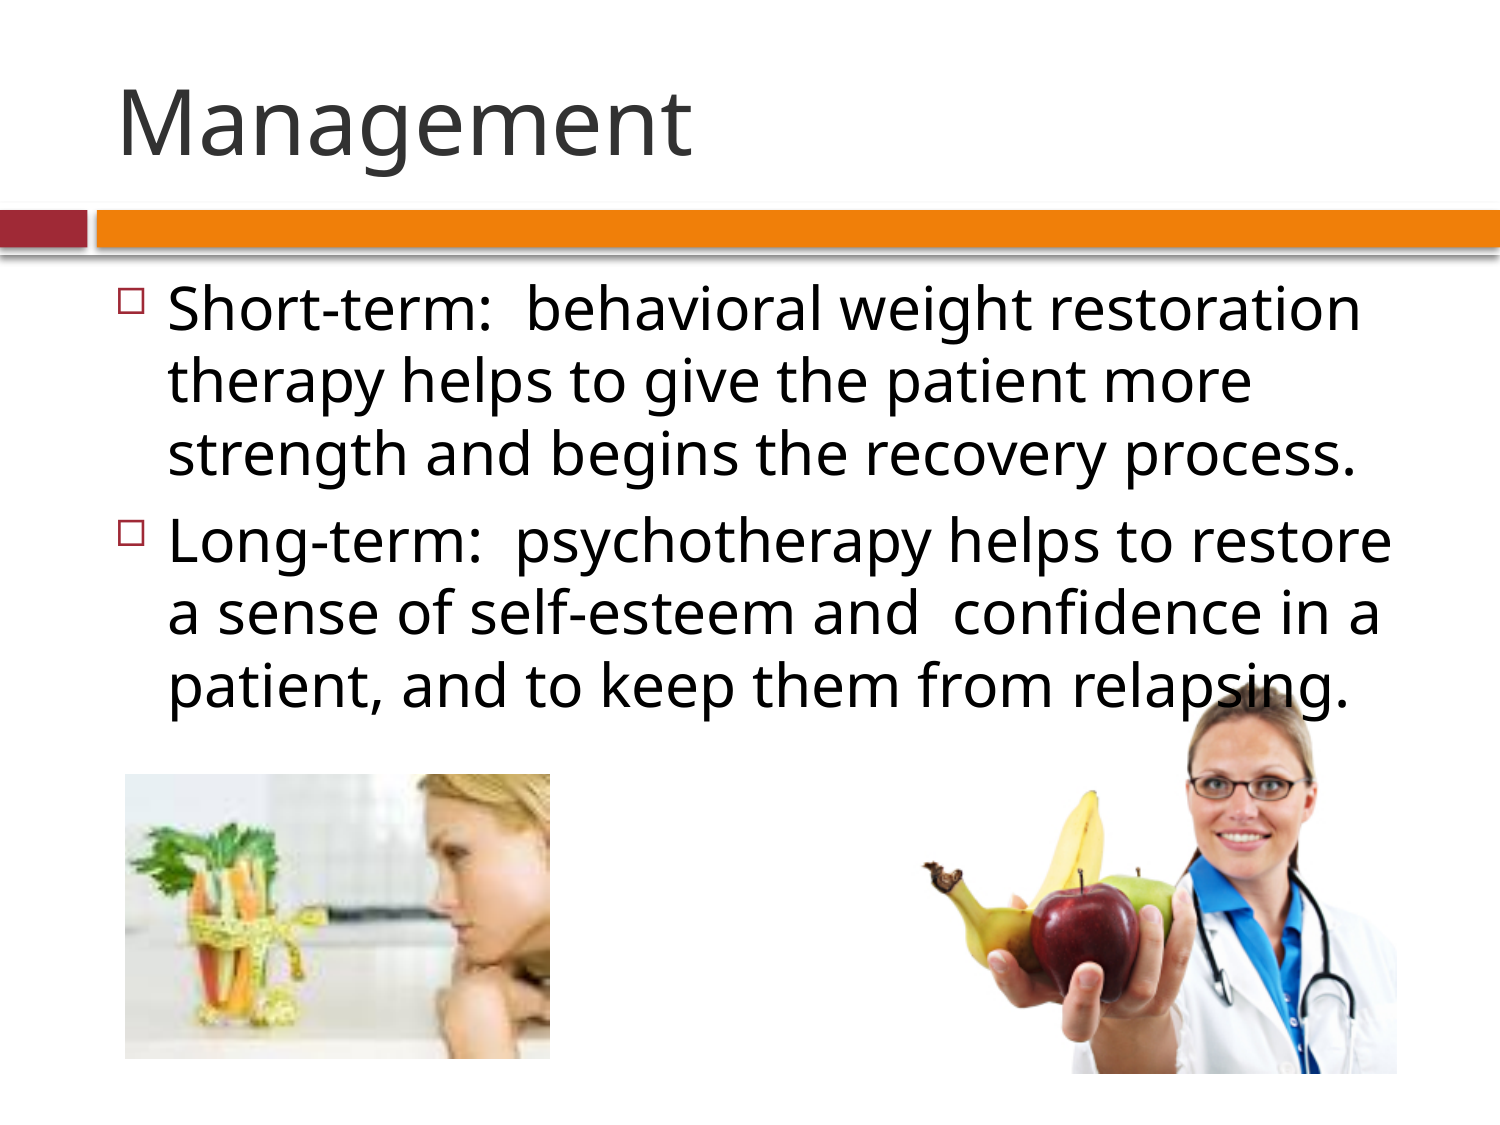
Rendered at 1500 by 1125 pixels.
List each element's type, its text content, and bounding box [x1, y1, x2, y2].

list Short-term: behavioral weight restoration therapy helps to give the patient more strength and begins the recovery process. Long-term: psychotherapy helps to restore a sense of self-esteem and confidence in a patient, and to keep them from relapsing. [100, 262, 1438, 1000]
picture [124, 774, 551, 1059]
title Management [100, 37, 1438, 200]
picture [724, 637, 1398, 1074]
